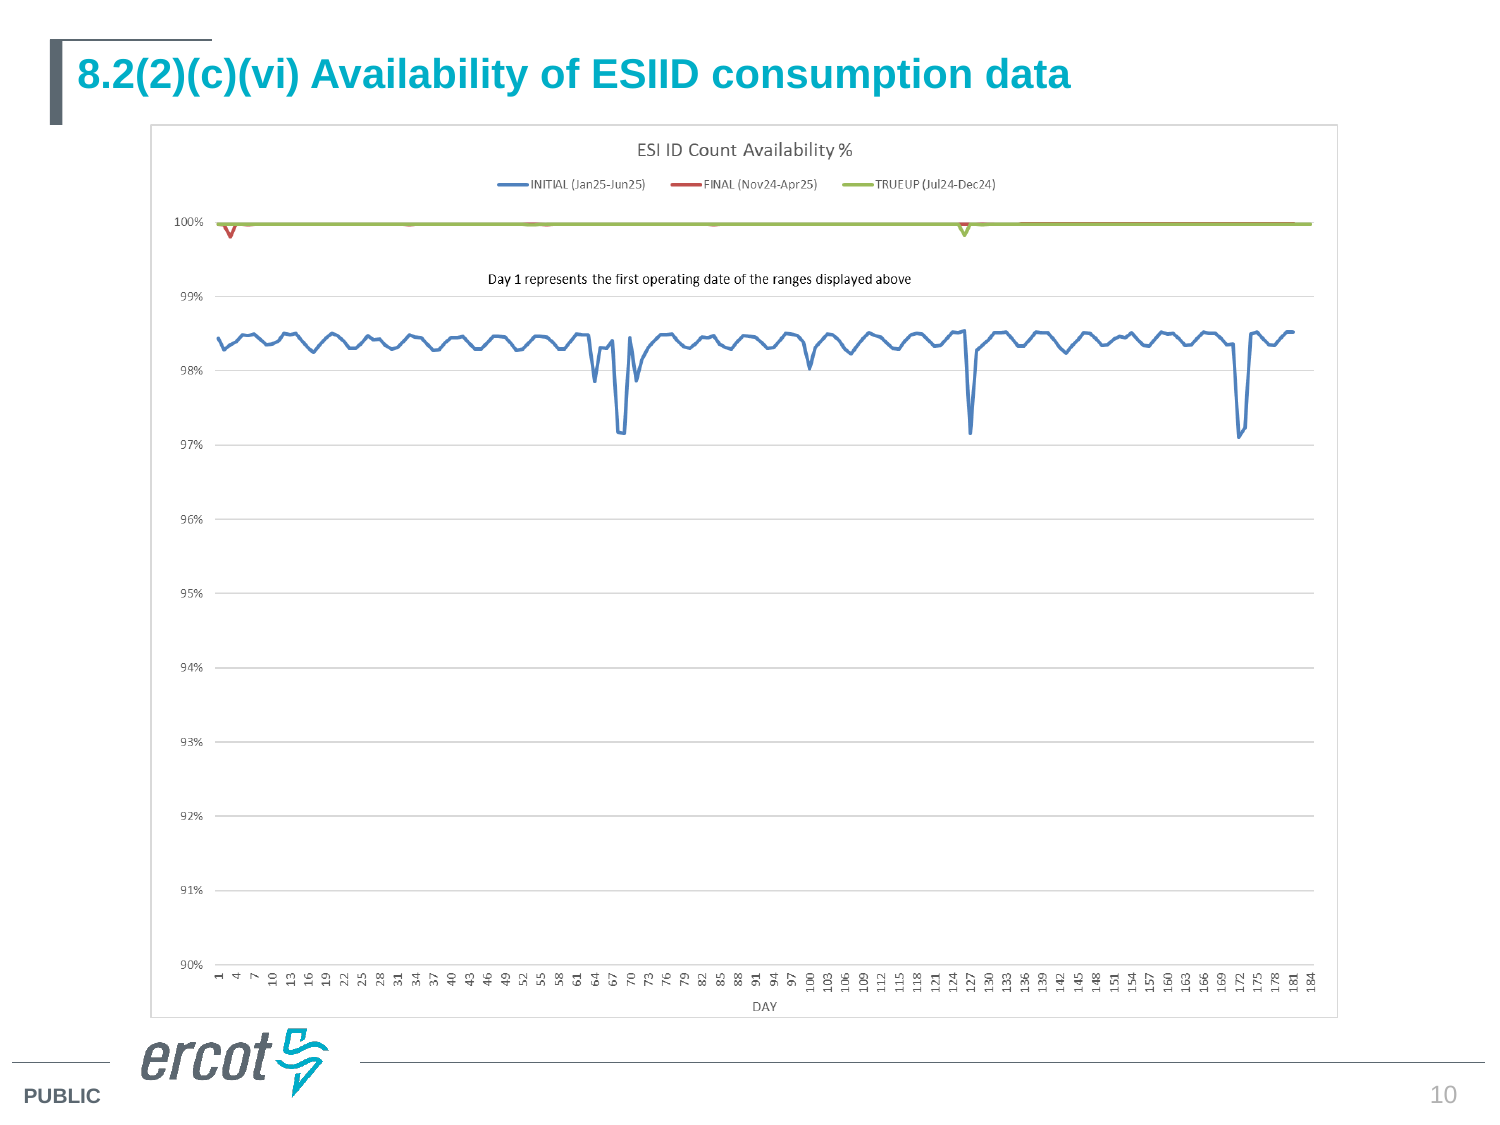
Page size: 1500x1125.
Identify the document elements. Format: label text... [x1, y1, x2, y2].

picture [149, 124, 1338, 1019]
picture [137, 1024, 332, 1100]
title 8.2(2)(c)(vi) Availability of ESIID consumption data [62, 39, 1450, 228]
slide_number 10 [1412, 1076, 1475, 1112]
